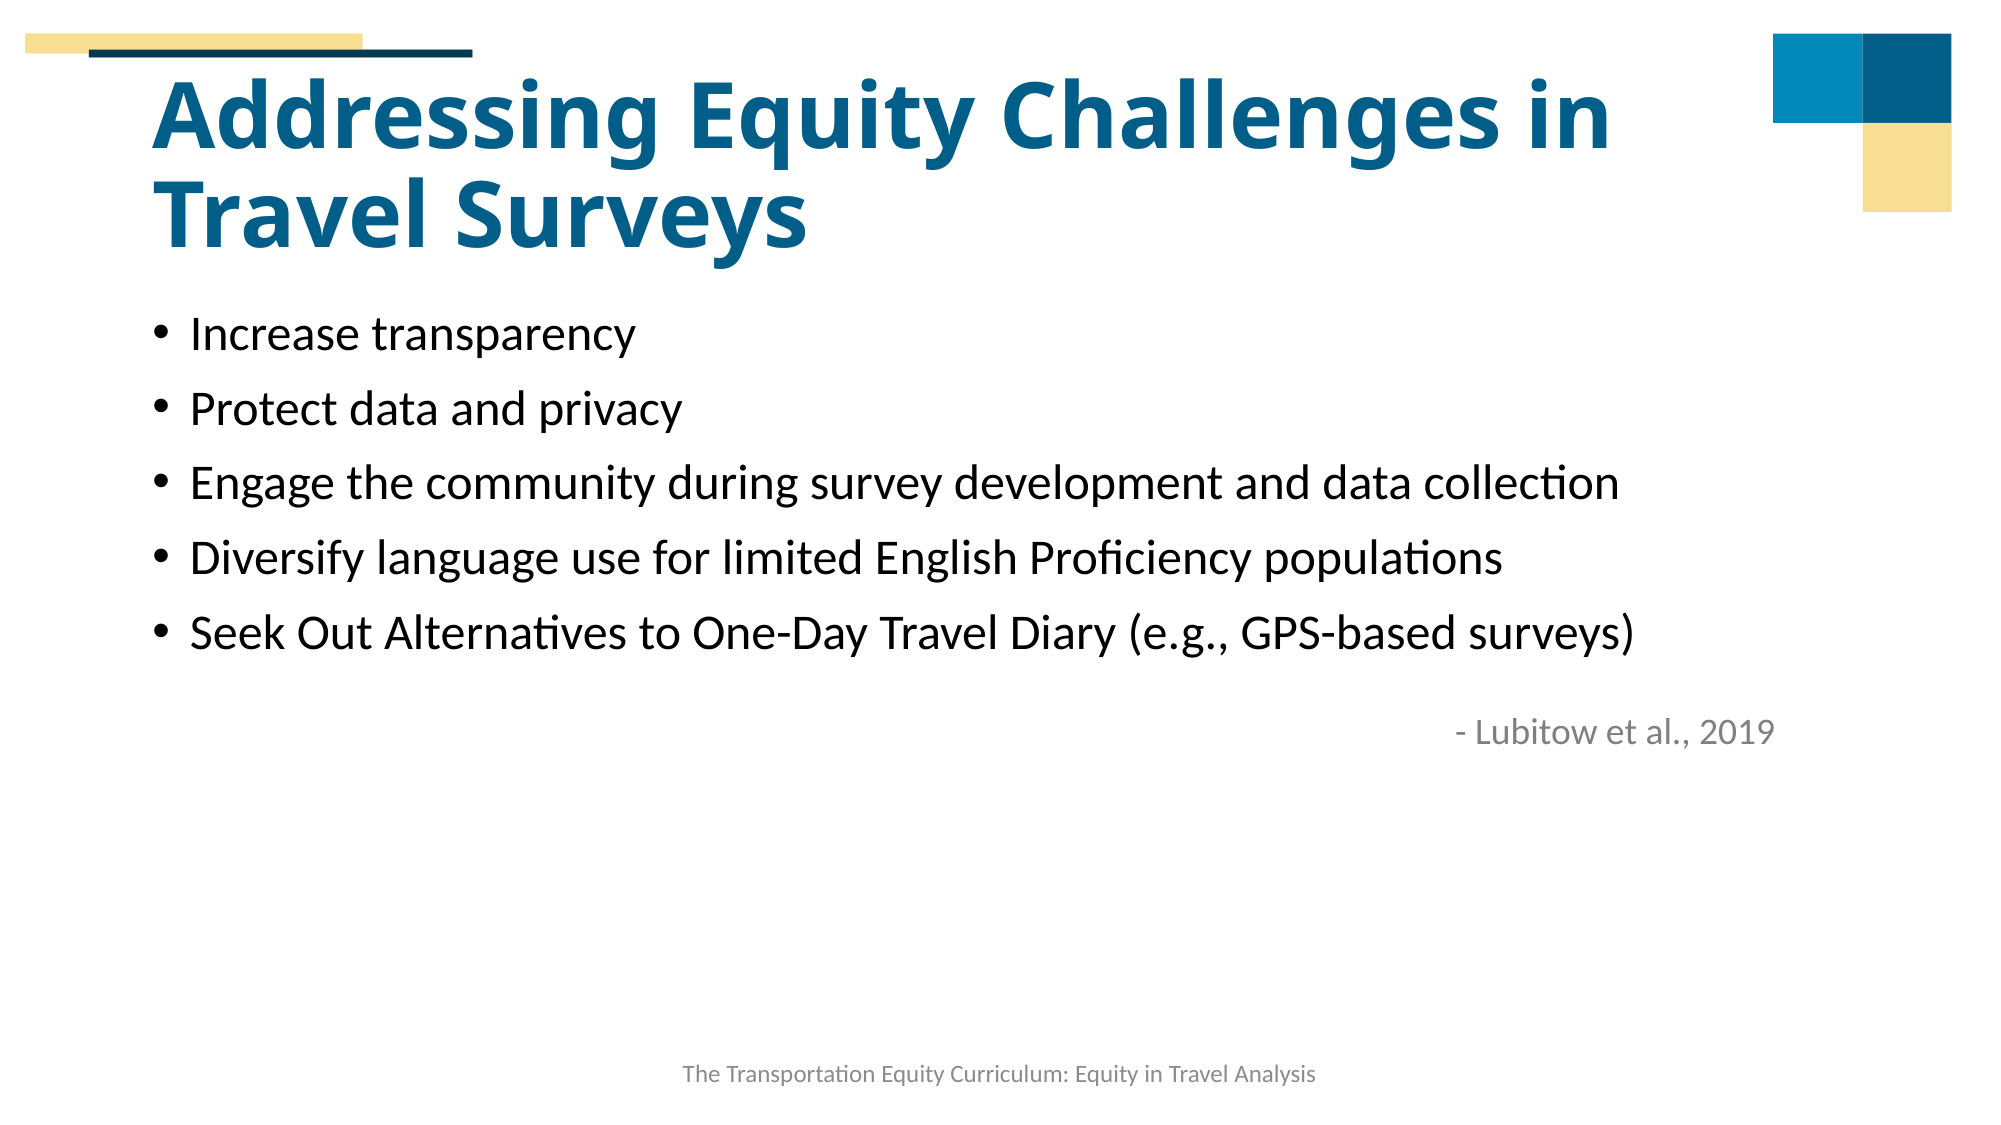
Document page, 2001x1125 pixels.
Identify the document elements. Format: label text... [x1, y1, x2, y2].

list Increase transparency Protect data and privacy Engage the community during survey development and data collection Diversify language use for limited English Proficiency populations Seek Out Alternatives to One-Day Travel Diary (e.g., GPS-based surveys) [137, 299, 1863, 1014]
text_box - Lubitow et al., 2019 [1440, 699, 1791, 760]
footer The Transportation Equity Curriculum: Equity in Travel Analysis [662, 1042, 1338, 1103]
title Addressing Equity Challenges in Travel Surveys [137, 59, 1863, 278]
